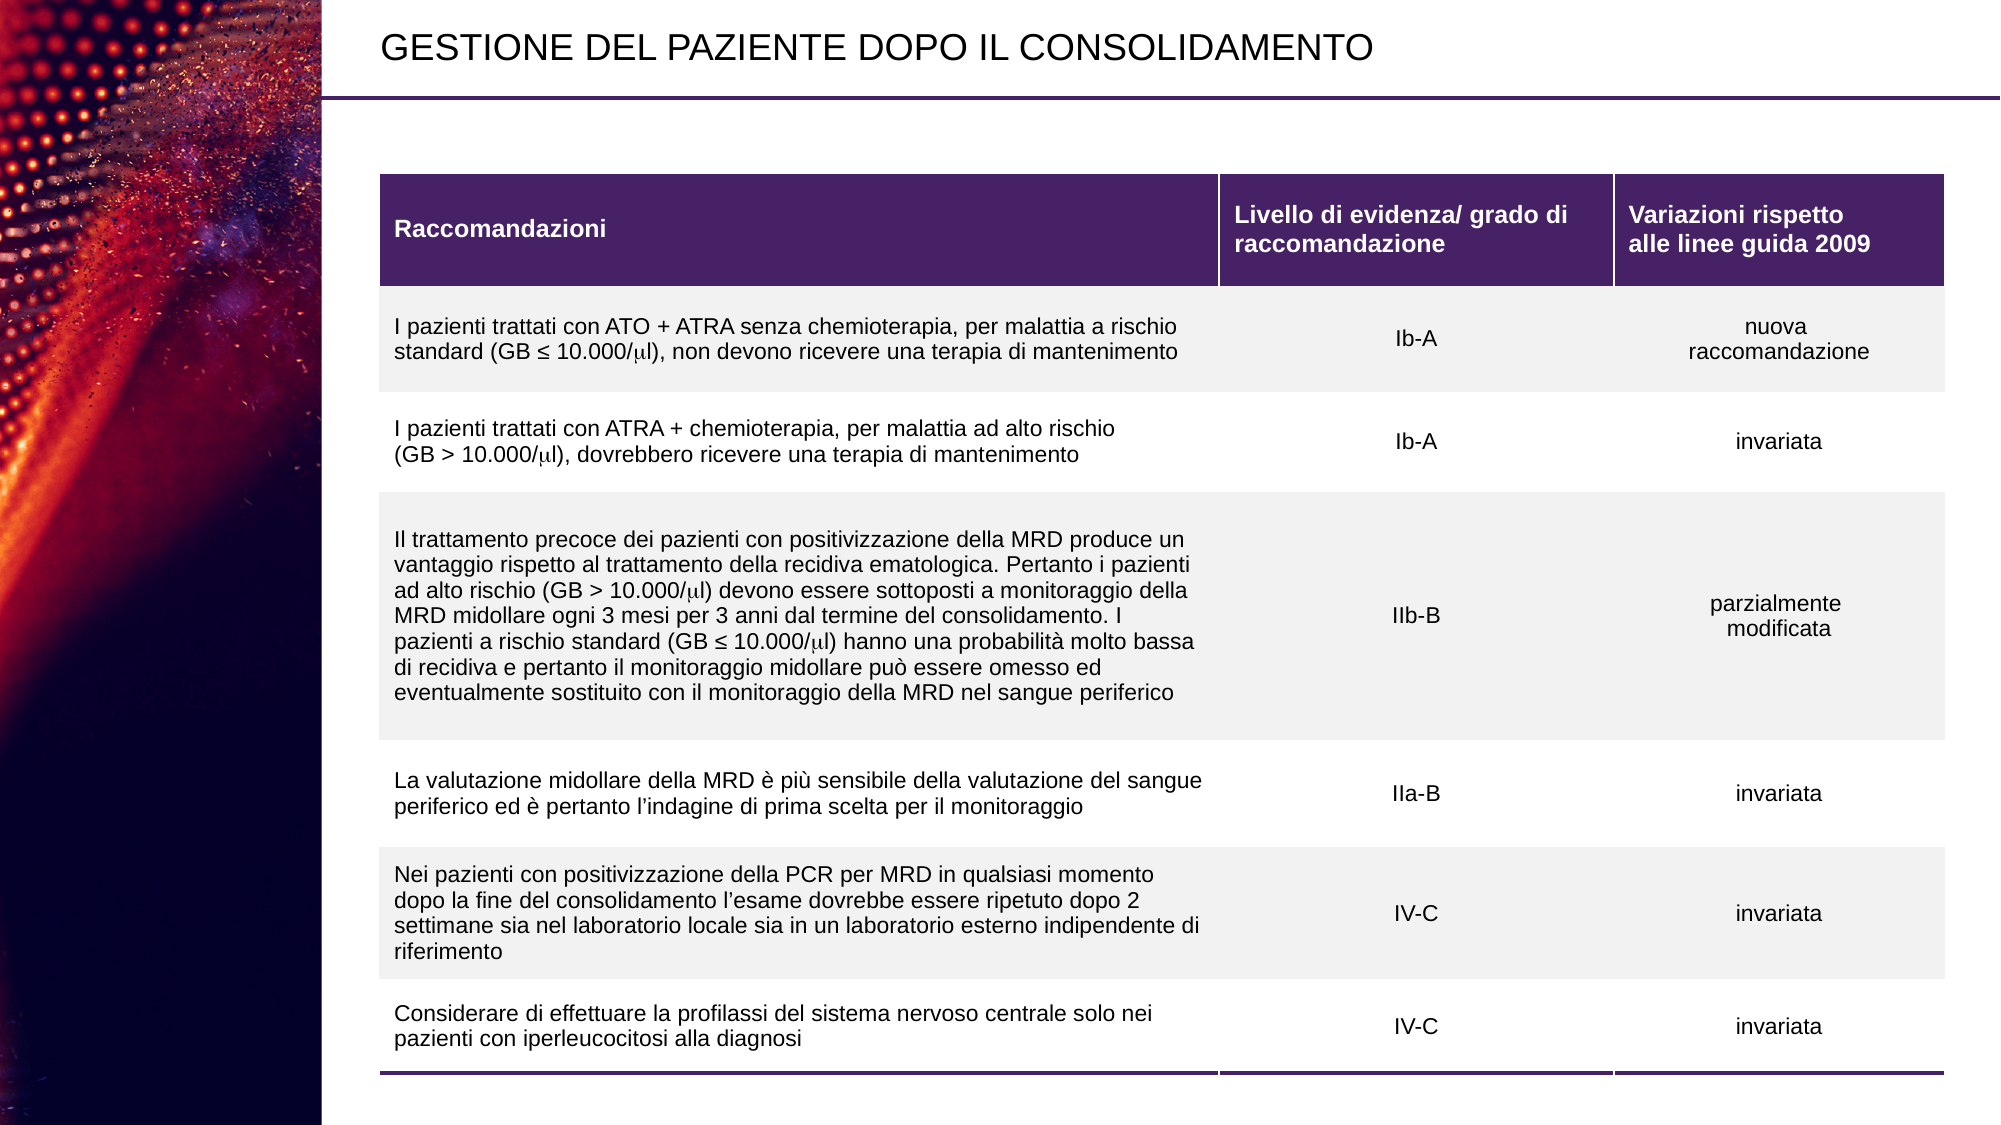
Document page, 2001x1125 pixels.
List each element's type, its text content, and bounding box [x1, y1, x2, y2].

table_cell Nei pazienti con positivizzazione della PCR per MRD in qualsiasi momento dopo la fine del consolidamento l’esame dovrebbe essere ripetuto dopo 2 settimane sia nel laboratorio locale sia in un laboratorio esterno indipendente di riferimento [379, 847, 1219, 979]
table_cell invariata [1614, 740, 1945, 847]
table_cell Considerare di effettuare la profilassi del sistema nervoso centrale solo nei pazienti con iperleucocitosi alla diagnosi [380, 979, 1218, 1071]
table_cell I pazienti trattati con ATO + ATRA senza chemioterapia, per malattia a rischio standard (GB ≤ 10.000/ml), non devono ricevere una terapia di mantenimento [379, 286, 1219, 392]
table_cell Ib-A [1219, 392, 1614, 492]
table_cell invariata [1614, 847, 1945, 979]
table_cell IIa-B [1219, 740, 1614, 847]
title GESTIONE DEL PAZIENTE DOPO IL CONSOLIDAMENTO [365, 0, 2000, 98]
table_header Variazioni rispetto alle linee guida 2009 [1615, 174, 1944, 286]
table_cell Il trattamento precoce dei pazienti con positivizzazione della MRD produce un vantaggio rispetto al trattamento della recidiva ematologica. Pertanto i pazienti ad alto rischio (GB > 10.000/ml) devono essere sottoposti a monitoraggio della MRD midollare ogni 3 mesi per 3 anni dal termine del consolidamento. I pazienti a rischio standard (GB ≤ 10.000/ml) hanno una probabilità molto bassa di recidiva e pertanto il monitoraggio midollare può essere omesso ed eventualmente sostituito con il monitoraggio della MRD nel sangue periferico [379, 492, 1219, 740]
table_cell La valutazione midollare della MRD è più sensibile della valutazione del sangue periferico ed è pertanto l’indagine di prima scelta per il monitoraggio [379, 740, 1219, 847]
table_header Livello di evidenza/ grado di raccomandazione [1220, 174, 1613, 286]
table_cell I pazienti trattati con ATRA + chemioterapia, per malattia ad alto rischio (GB > 10.000/ml), dovrebbero ricevere una terapia di mantenimento [379, 392, 1219, 492]
table_cell nuova raccomandazione [1614, 286, 1945, 392]
table_cell parzialmente modificata [1614, 492, 1945, 740]
table_cell IV-C [1219, 847, 1614, 979]
table_cell invariata [1614, 392, 1945, 492]
table_cell IIb-B [1219, 492, 1614, 740]
table_cell invariata [1615, 979, 1944, 1071]
table_cell IV-C [1220, 979, 1613, 1071]
table_header Raccomandazioni [380, 174, 1218, 286]
picture [0, 0, 322, 1125]
table_cell Ib-A [1219, 286, 1614, 392]
